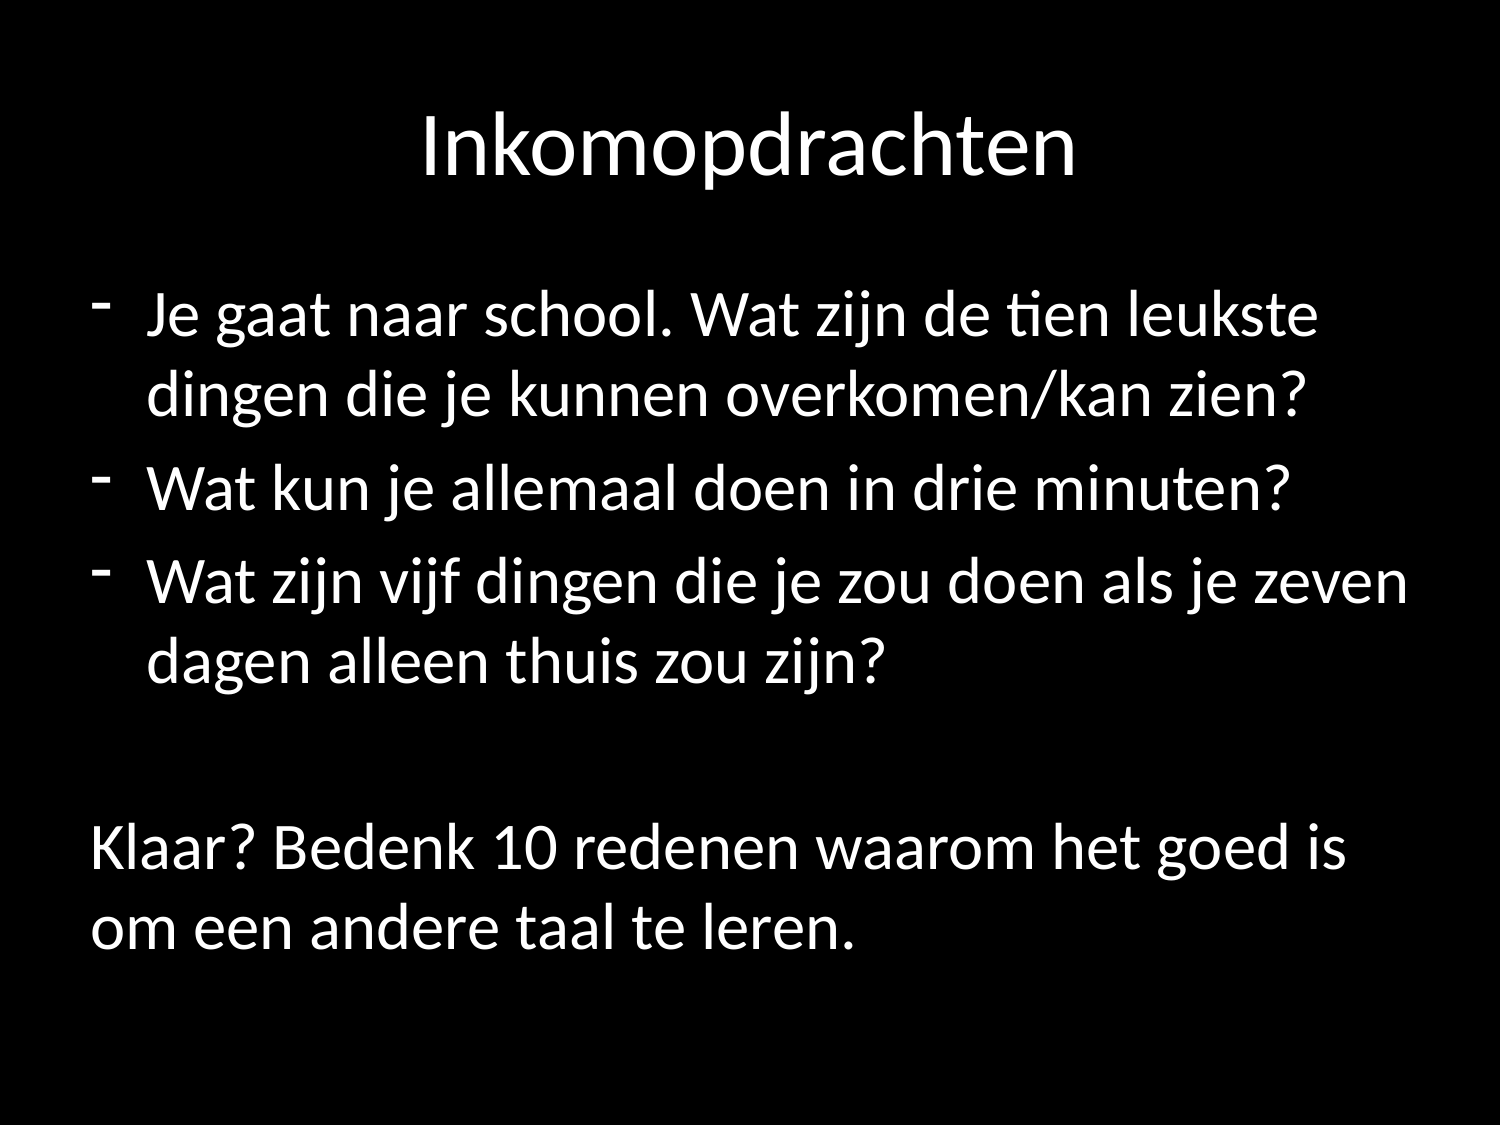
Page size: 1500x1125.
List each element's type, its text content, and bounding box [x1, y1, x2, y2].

list Je gaat naar school. Wat zijn de tien leukste dingen die je kunnen overkomen/kan zien? Wat kun je allemaal doen in drie minuten? Wat zijn vijf dingen die je zou doen als je zeven dagen alleen thuis zou zijn? Klaar? Bedenk 10 redenen waarom het goed is om een andere taal te leren. [75, 262, 1425, 1005]
title Inkomopdrachten [75, 45, 1425, 233]
